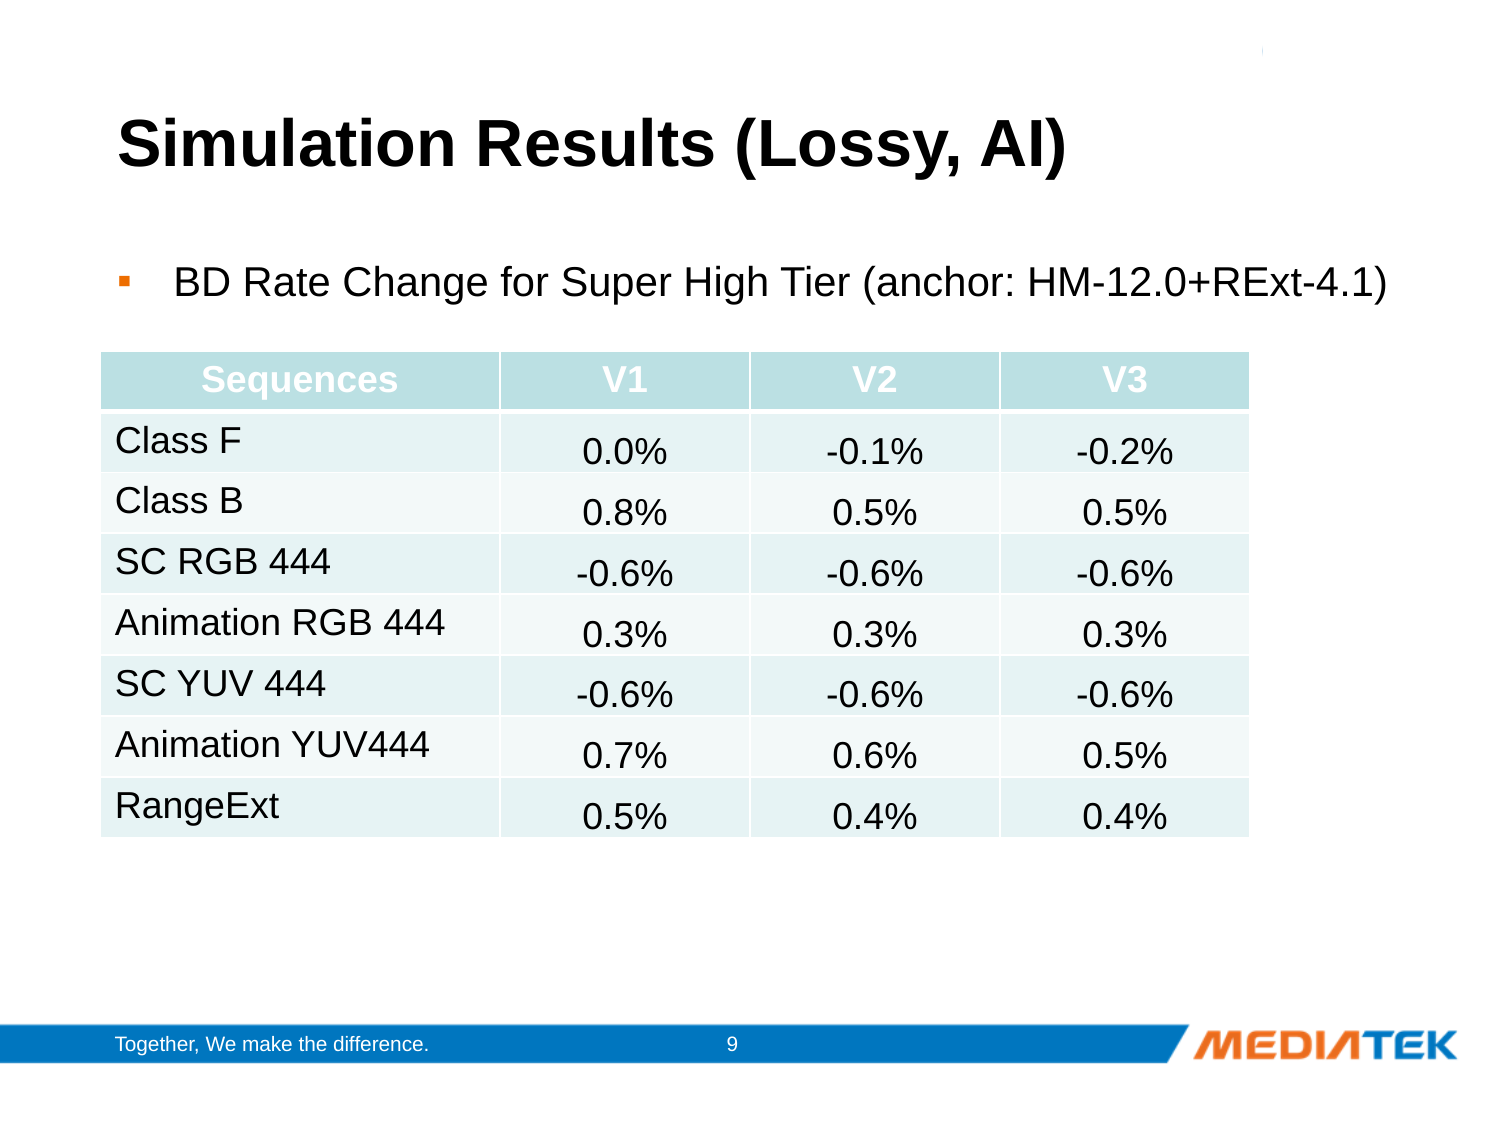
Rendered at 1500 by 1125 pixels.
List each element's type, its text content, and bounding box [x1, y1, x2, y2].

table_cell 0.5% [751, 473, 999, 532]
table_cell -0.2% [1001, 414, 1249, 472]
table_cell Class B [101, 473, 499, 532]
list BD Rate Change for Super High Tier (anchor: HM-12.0+RExt-4.1) [101, 247, 1424, 338]
table_cell -0.6% [1001, 656, 1249, 715]
table_cell Class F [101, 414, 499, 472]
table_cell -0.6% [751, 534, 999, 593]
table_header V3 [1001, 352, 1249, 409]
table_cell Animation YUV444 [101, 717, 499, 776]
table_header Sequences [101, 352, 499, 409]
slide_number 9 [711, 1022, 789, 1090]
table_cell -0.6% [751, 656, 999, 715]
table_cell 0.3% [751, 595, 999, 654]
table_cell -0.1% [751, 414, 999, 472]
table_header V2 [751, 352, 999, 409]
picture [0, 0, 1500, 1125]
table_cell -0.6% [1001, 534, 1249, 593]
title Simulation Results (Lossy, AI) [101, 62, 1425, 217]
table_cell RangeExt [101, 778, 499, 837]
table_cell 0.5% [1001, 717, 1249, 776]
table_cell 0.3% [501, 595, 749, 654]
table_cell 0.5% [1001, 473, 1249, 532]
table_cell SC RGB 444 [101, 534, 499, 593]
table_cell 0.4% [1001, 778, 1249, 837]
table_cell 0.8% [501, 473, 749, 532]
table_cell 0.7% [501, 717, 749, 776]
table_header V1 [501, 352, 749, 409]
table_cell 0.3% [1001, 595, 1249, 654]
table_cell 0.0% [501, 414, 749, 472]
table_cell -0.6% [501, 656, 749, 715]
table_cell -0.6% [501, 534, 749, 593]
table_cell 0.5% [501, 778, 749, 837]
table_cell 0.6% [751, 717, 999, 776]
table_cell Animation RGB 444 [101, 595, 499, 654]
table_cell SC YUV 444 [101, 656, 499, 715]
table_cell 0.4% [751, 778, 999, 837]
